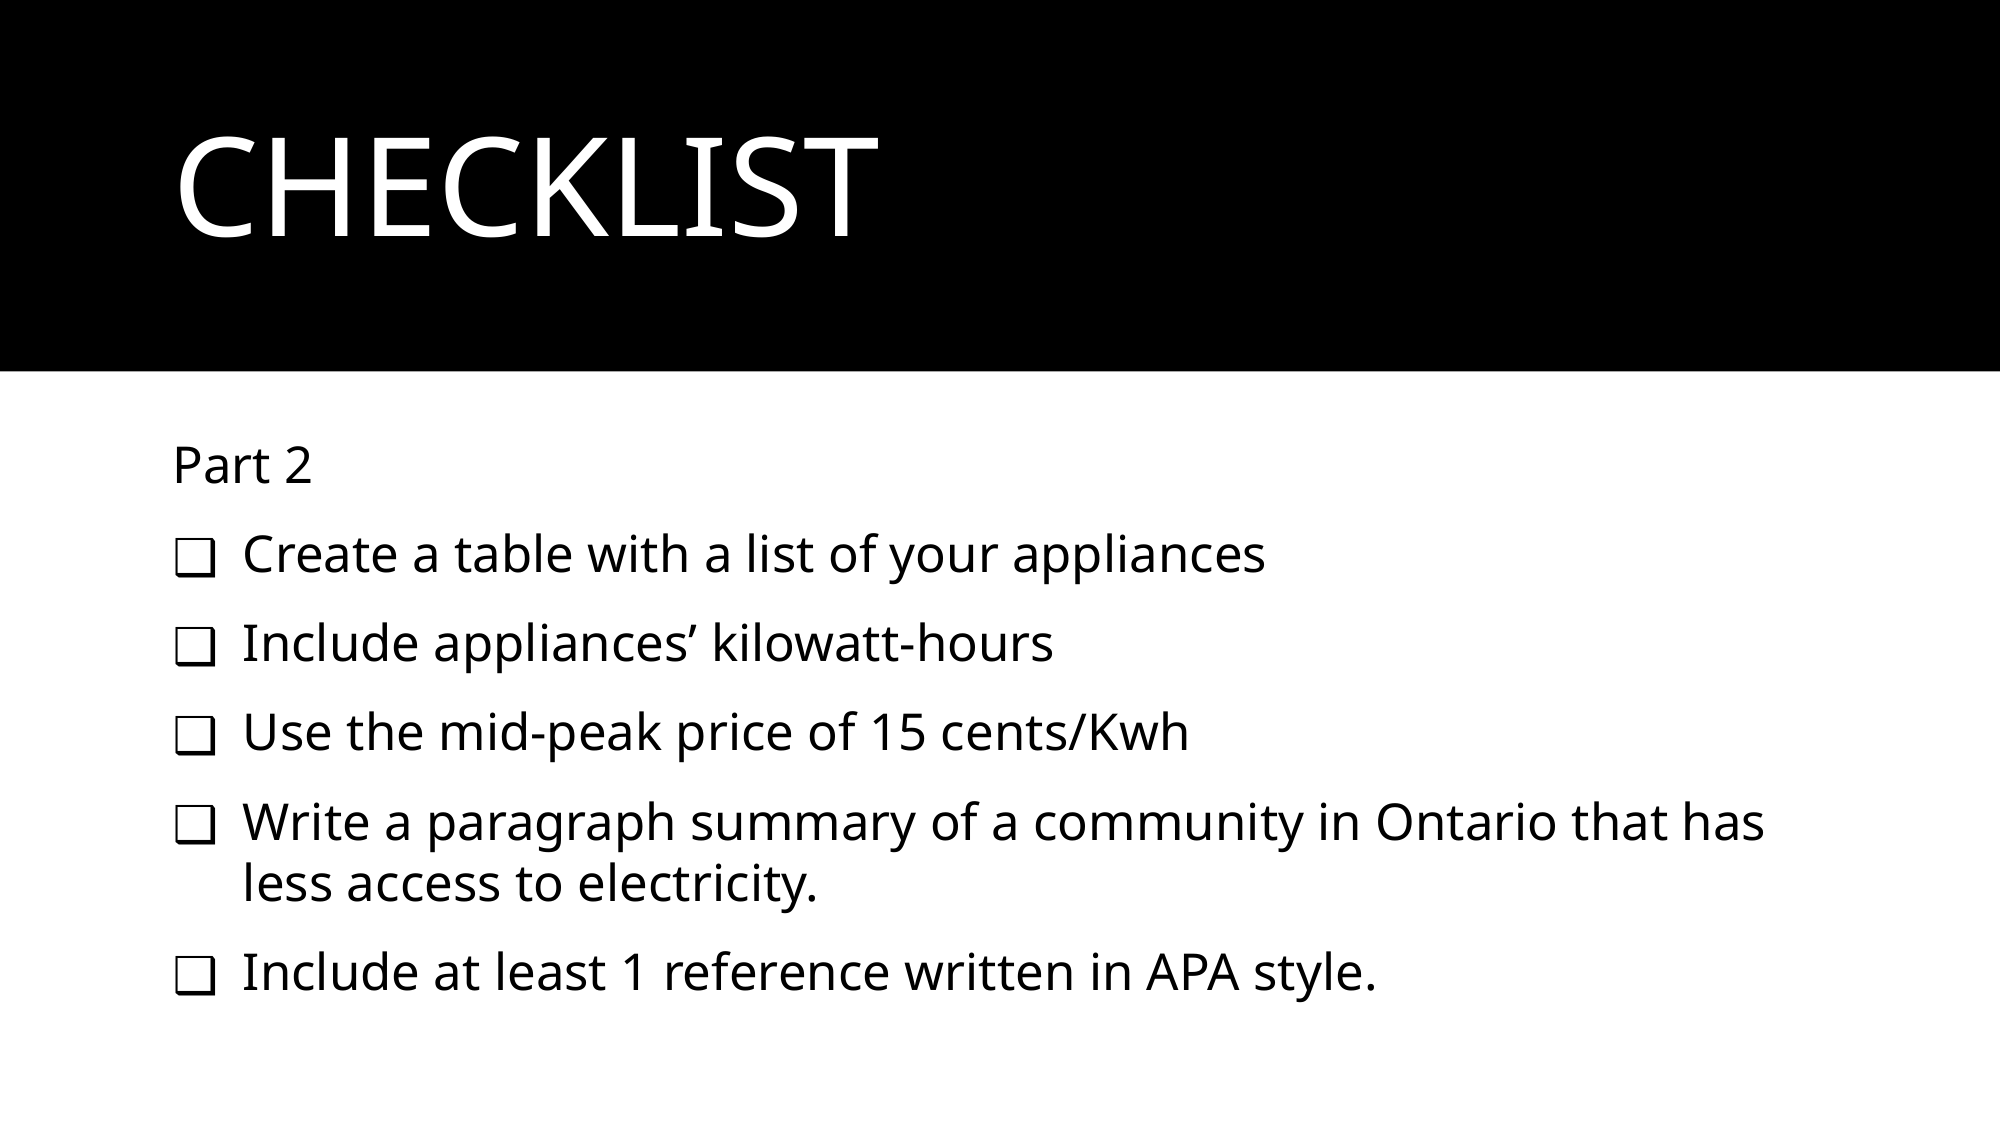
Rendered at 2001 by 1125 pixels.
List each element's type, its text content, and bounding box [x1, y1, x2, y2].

list Part 2 Create a table with a list of your appliances Include appliances’ kilowatt-hours Use the mid-peak price of 15 cents/Kwh Write a paragraph summary of a community in Ontario that has less access to electricity. Include at least 1 reference written in APA style. [157, 424, 1842, 1014]
title CHECKLIST [157, 52, 1842, 332]
